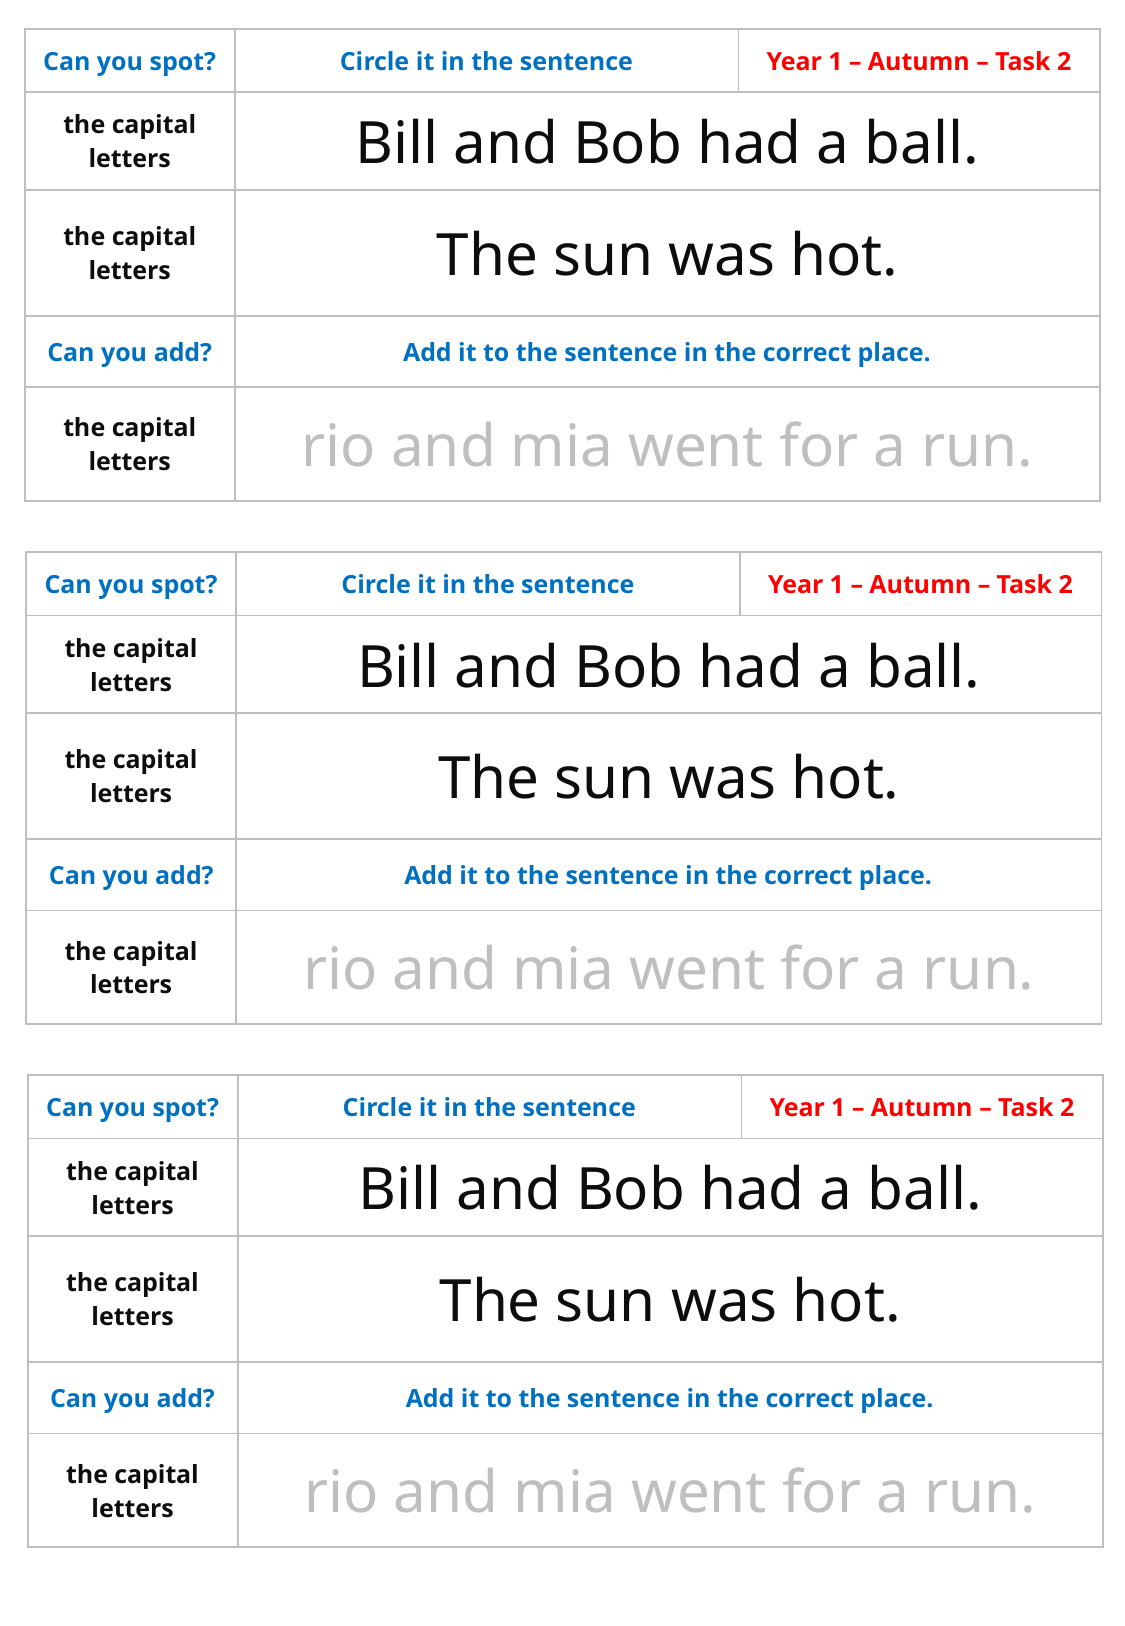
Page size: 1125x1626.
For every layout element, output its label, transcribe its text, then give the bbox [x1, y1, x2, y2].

table_cell Can you add? [29, 1363, 237, 1433]
table_header Circle it in the sentence [236, 30, 738, 91]
table_cell the capital letters [27, 911, 235, 1023]
table_header Circle it in the sentence [239, 1076, 741, 1138]
table_cell Can you add? [27, 840, 235, 910]
table_cell the capital letters [29, 1139, 237, 1235]
table_header Year 1 – Autumn – Task 2 [739, 30, 1099, 91]
table_cell Bill and Bob had a ball. [239, 1139, 1102, 1235]
table_cell rio and mia went for a run. [237, 911, 1101, 1023]
table_header Can you spot? [29, 1076, 237, 1138]
table_cell Bill and Bob had a ball. [236, 93, 1099, 189]
table_header Can you spot? [27, 553, 235, 615]
table_cell the capital letters [26, 388, 234, 500]
table_cell the capital letters [27, 616, 235, 712]
table_cell the capital letters [26, 191, 234, 315]
table_cell the capital letters [26, 93, 234, 189]
table_cell the capital letters [29, 1434, 237, 1546]
table_cell Can you add? [26, 317, 234, 386]
table_cell Add it to the sentence in the correct place. [237, 840, 1101, 910]
table_cell Bill and Bob had a ball. [237, 616, 1101, 712]
table_cell the capital letters [29, 1237, 237, 1361]
table_header Year 1 – Autumn – Task 2 [742, 1076, 1102, 1138]
table_cell the capital letters [27, 714, 235, 838]
table_cell The sun was hot. [236, 191, 1099, 315]
table_header Can you spot? [26, 30, 234, 91]
table_cell rio and mia went for a run. [236, 388, 1099, 500]
table_cell rio and mia went for a run. [239, 1434, 1102, 1546]
table_cell Add it to the sentence in the correct place. [239, 1363, 1102, 1433]
table_header Year 1 – Autumn – Task 2 [741, 553, 1101, 615]
table_cell The sun was hot. [237, 714, 1101, 838]
table_cell Add it to the sentence in the correct place. [236, 317, 1099, 386]
table_header Circle it in the sentence [237, 553, 739, 615]
table_cell The sun was hot. [239, 1237, 1102, 1361]
